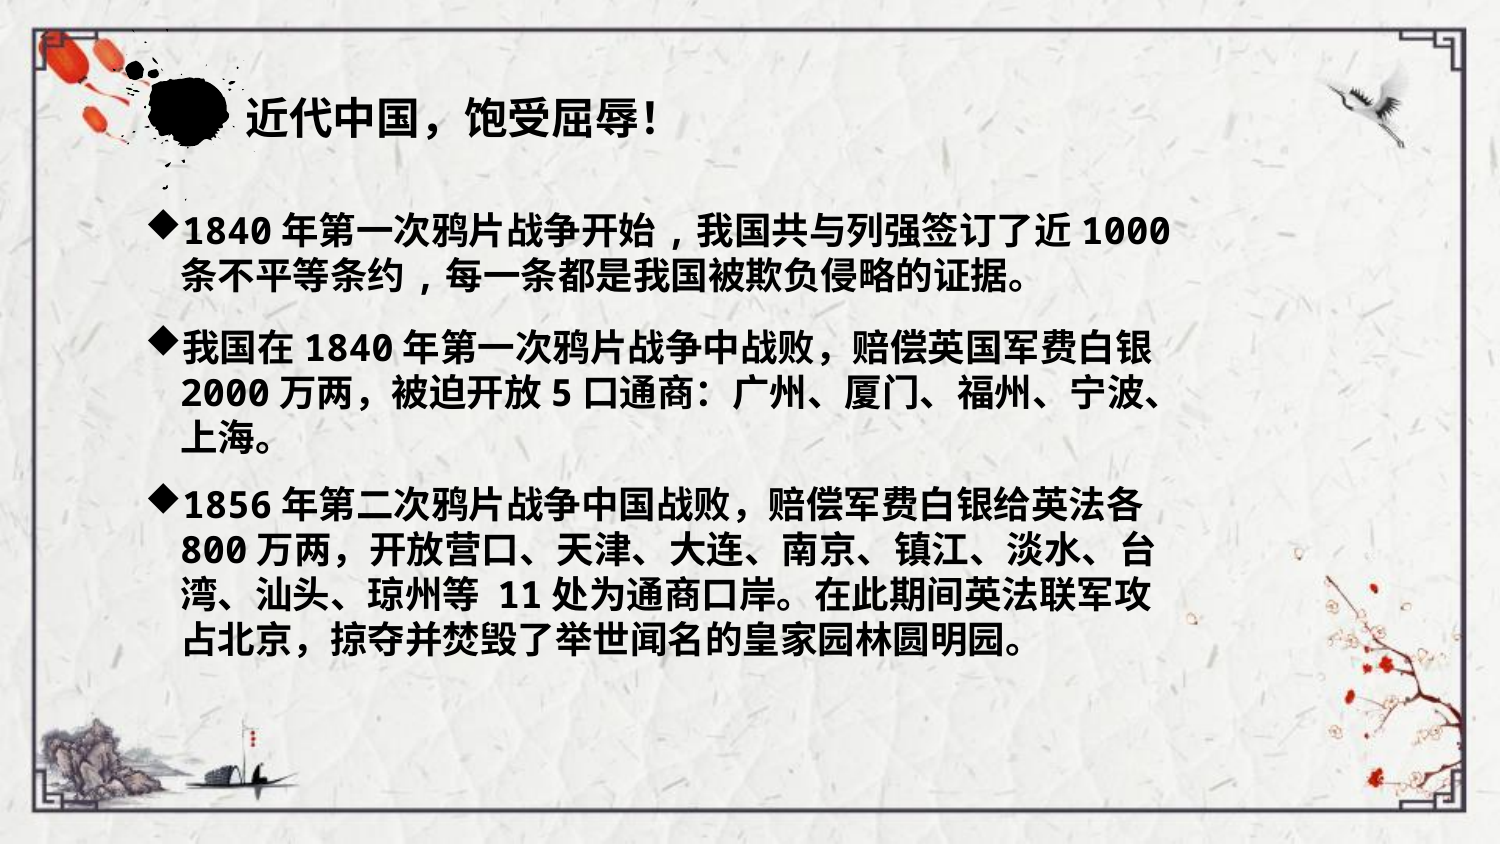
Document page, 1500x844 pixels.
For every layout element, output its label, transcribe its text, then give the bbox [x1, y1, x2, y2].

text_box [111, 28, 691, 202]
text_box 我国在1840年第一次鸦片战争中战败，赔偿英国军费白银 2000万两，被迫开放5口通商：广州、厦门、福州、宁波、上海。 [133, 317, 1221, 499]
text_box 1856年第二次鸦片战争中国战败，赔偿军费白银给英法各800万两，开放营口、天津、大连、南京、镇江、淡水、台湾、汕头、琼州等 11处为通商口岸。在此期间英法联军攻占北京，掠夺并焚毁了举世闻名的皇家园林圆明园。 [133, 475, 1199, 668]
picture [0, 0, 1500, 844]
text_box 1840年第一次鸦片战争开始,我国共与列强签订了近1000条不平等条约,每一条都是我国被欺负侵略的证据。 [133, 201, 1199, 303]
